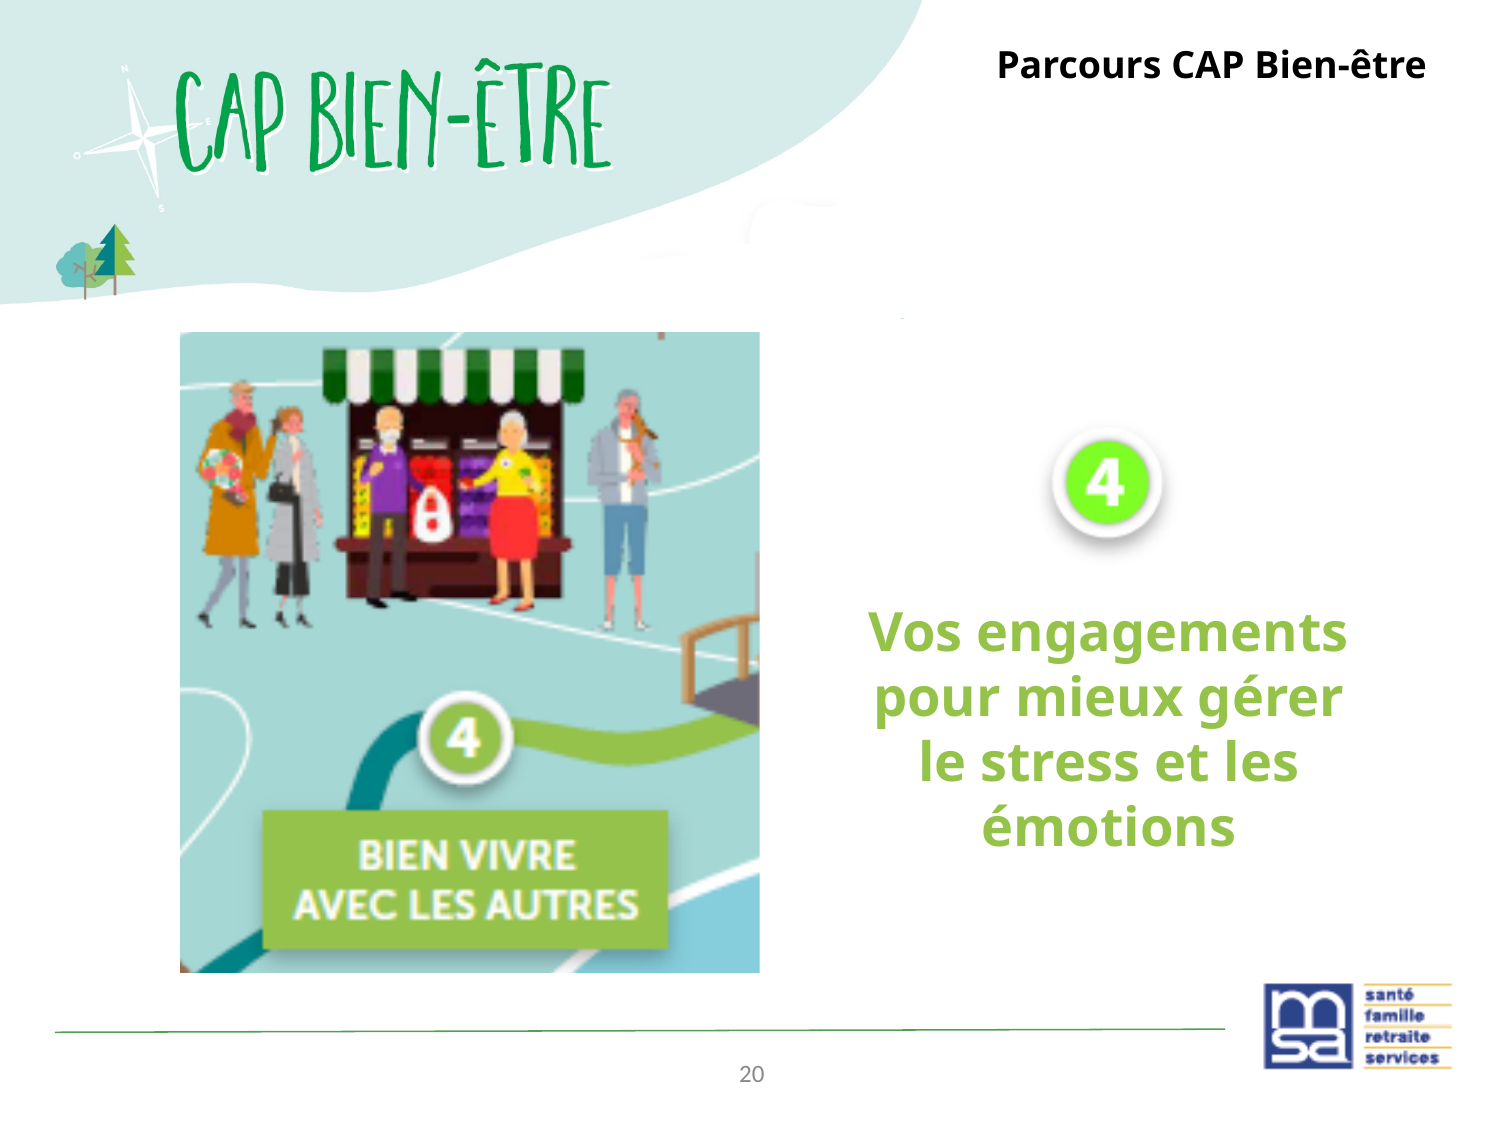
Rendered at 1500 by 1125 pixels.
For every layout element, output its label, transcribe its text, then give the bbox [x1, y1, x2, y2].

picture [1030, 415, 1188, 575]
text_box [54, 1028, 1226, 1033]
text_box Vos engagements pour mieux gérer le stress et les émotions [842, 590, 1375, 865]
picture [1250, 929, 1476, 1125]
picture [0, 0, 941, 320]
picture [179, 331, 760, 974]
text_box 20 [54, 1042, 1245, 1103]
slide_number – 20 [560, 1027, 1245, 1042]
text_box Parcours CAP Bien-être [968, 34, 1455, 94]
